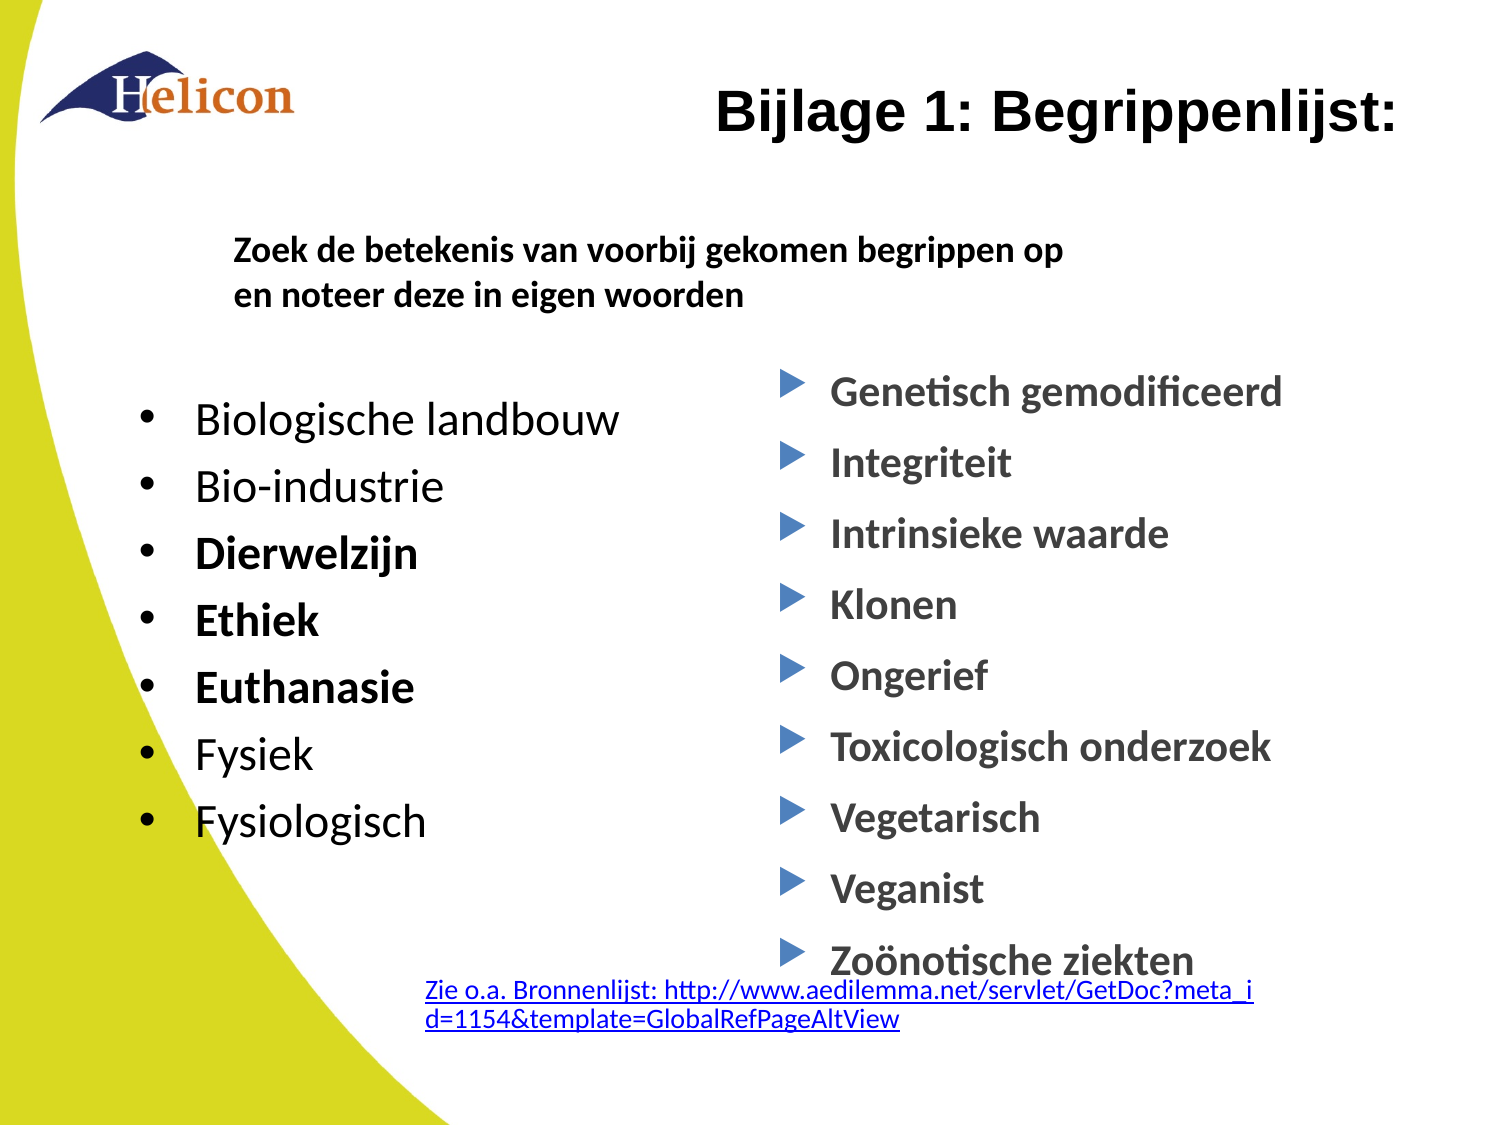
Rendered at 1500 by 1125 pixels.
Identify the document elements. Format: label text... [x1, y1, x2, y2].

text_box Zie o.a. Bronnenlijst: http://www.aedilemma.net/servlet/GetDoc?meta_id=1154&template=GlobalRefPageAltView [410, 964, 1271, 1013]
title Bijlage 1: Begrippenlijst: [324, 54, 1415, 161]
text_box Zoek de betekenis van voorbij gekomen begrippen op en noteer deze in eigen woorden [218, 217, 1102, 322]
list Biologische landbouw Bio-industrie Dierwelzijn Ethiek Euthanasie Fysiek Fysiologisch [123, 379, 705, 929]
picture [0, 0, 1500, 1125]
text_box Genetisch gemodificeerd Integriteit Intrinsieke waarde Klonen Ongerief Toxicologisch onderzoek Vegetarisch Veganist Zoönotische ziekten [761, 354, 1442, 992]
